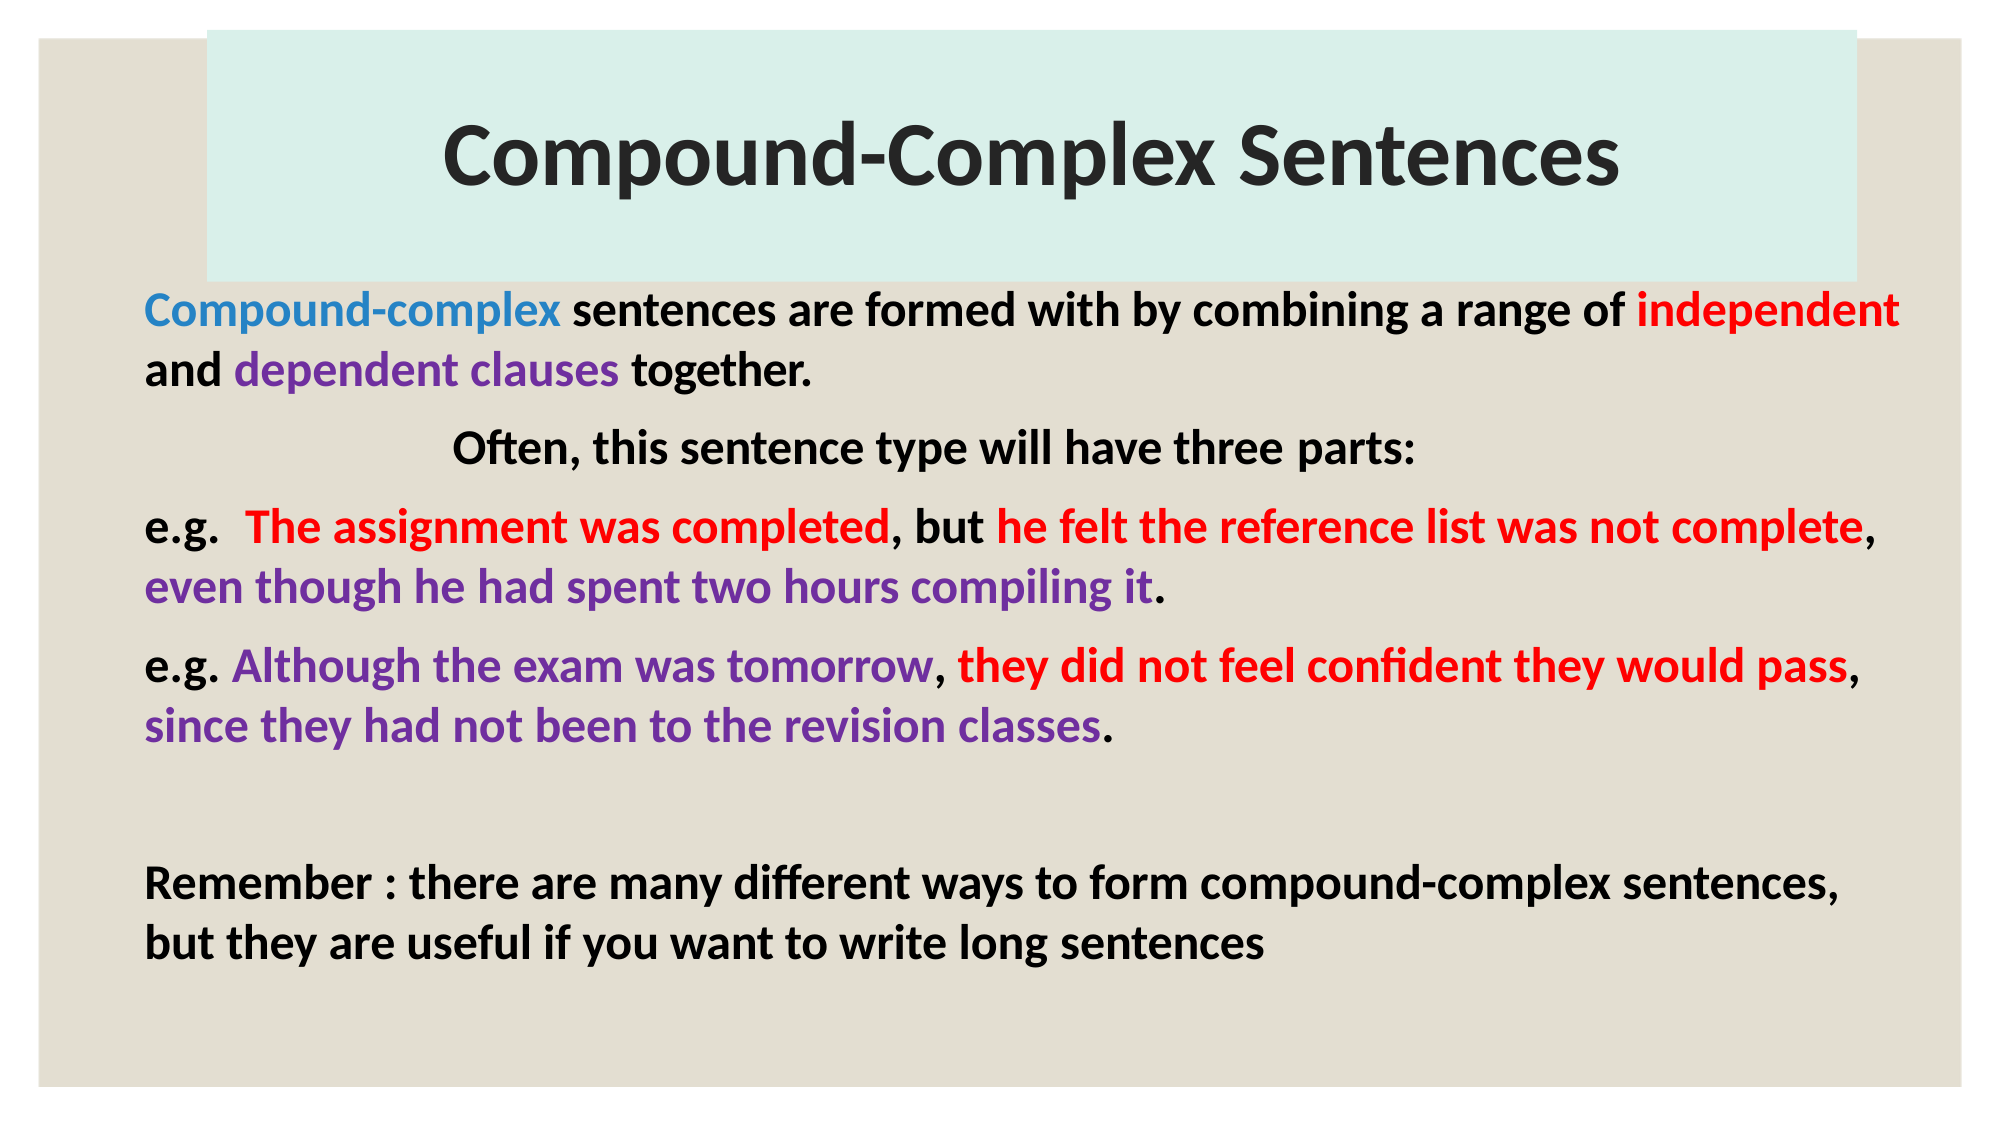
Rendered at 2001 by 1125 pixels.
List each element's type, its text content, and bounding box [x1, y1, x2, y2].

title Compound-Complex Sentences [207, 29, 1858, 273]
list and dependent clauses together. Often, this sentence type will have three parts: e.g. The assignment was completed, but he felt the reference list was not complete, even though he had spent two hours compiling it. e.g. Although the exam was tomorrow, they did not feel confident they would pass, since they had not been to the revision classes. [142, 315, 1891, 974]
picture [38, 38, 1962, 1087]
text_box Compound-complex sentences are formed with by combining a range of independent [142, 273, 1914, 336]
text_box Remember : there are many different ways to form compound-complex sentences, but they are useful if you want to write long sentences [142, 847, 1857, 970]
